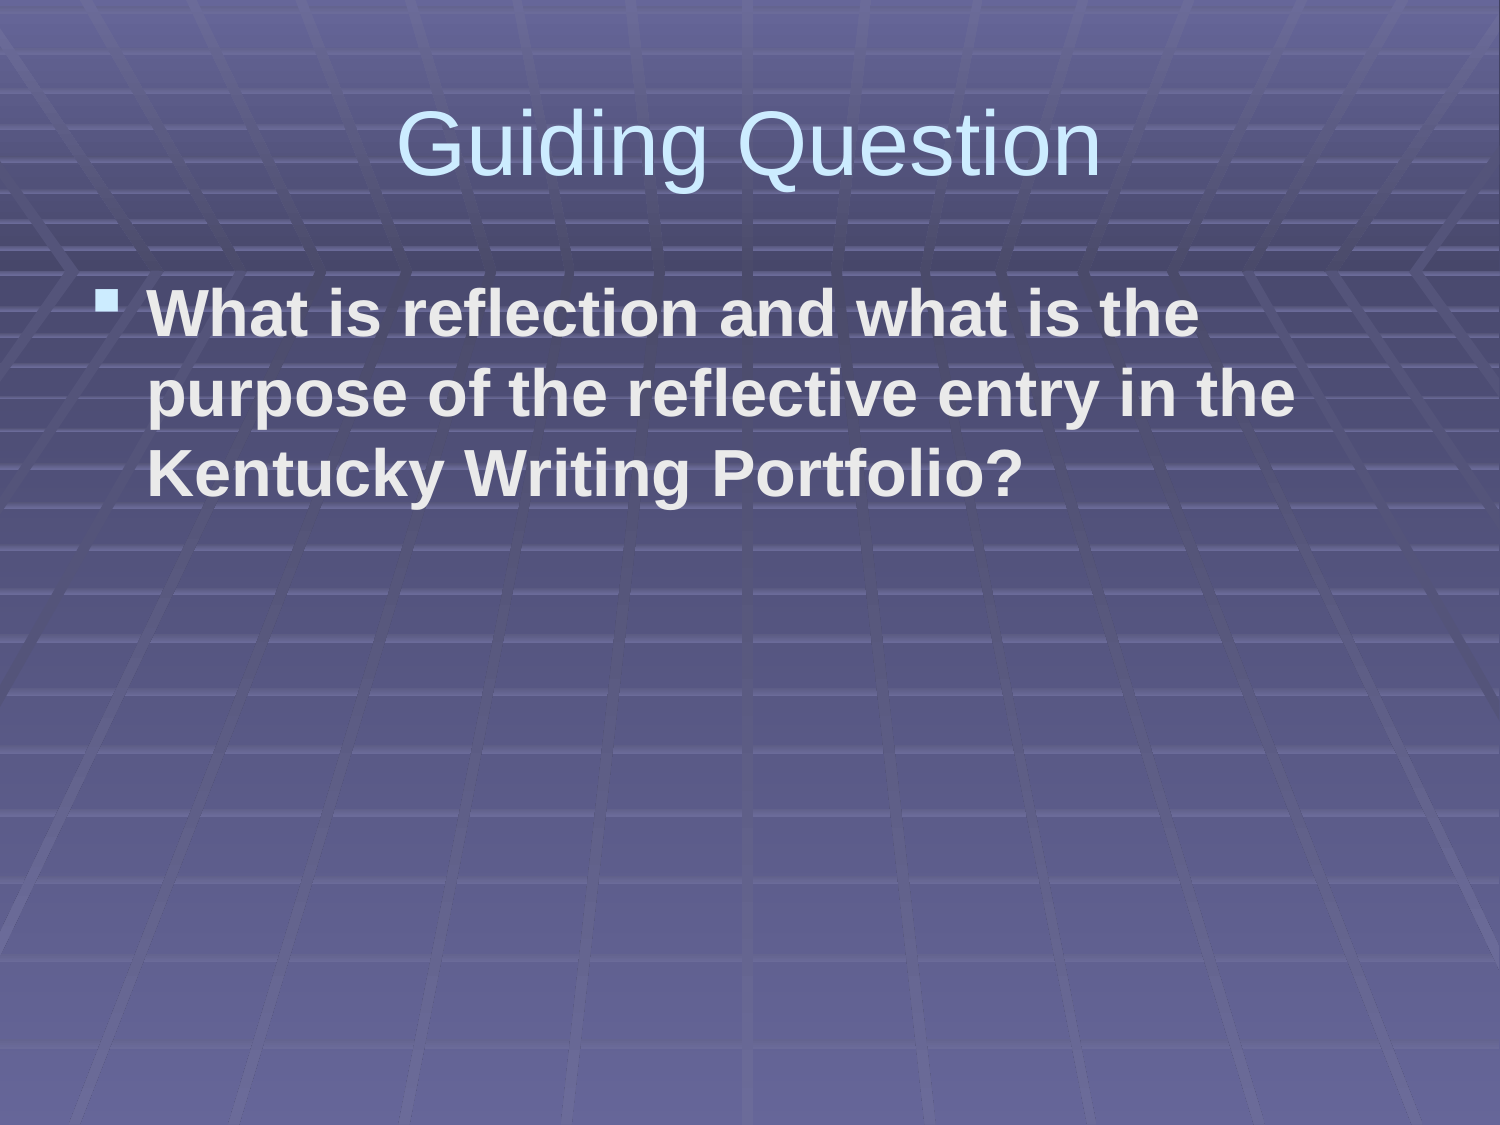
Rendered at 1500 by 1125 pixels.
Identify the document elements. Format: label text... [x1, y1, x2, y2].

list What is reflection and what is the purpose of the reflective entry in the Kentucky Writing Portfolio? [74, 261, 1425, 1001]
title Guiding Question [74, 44, 1425, 233]
